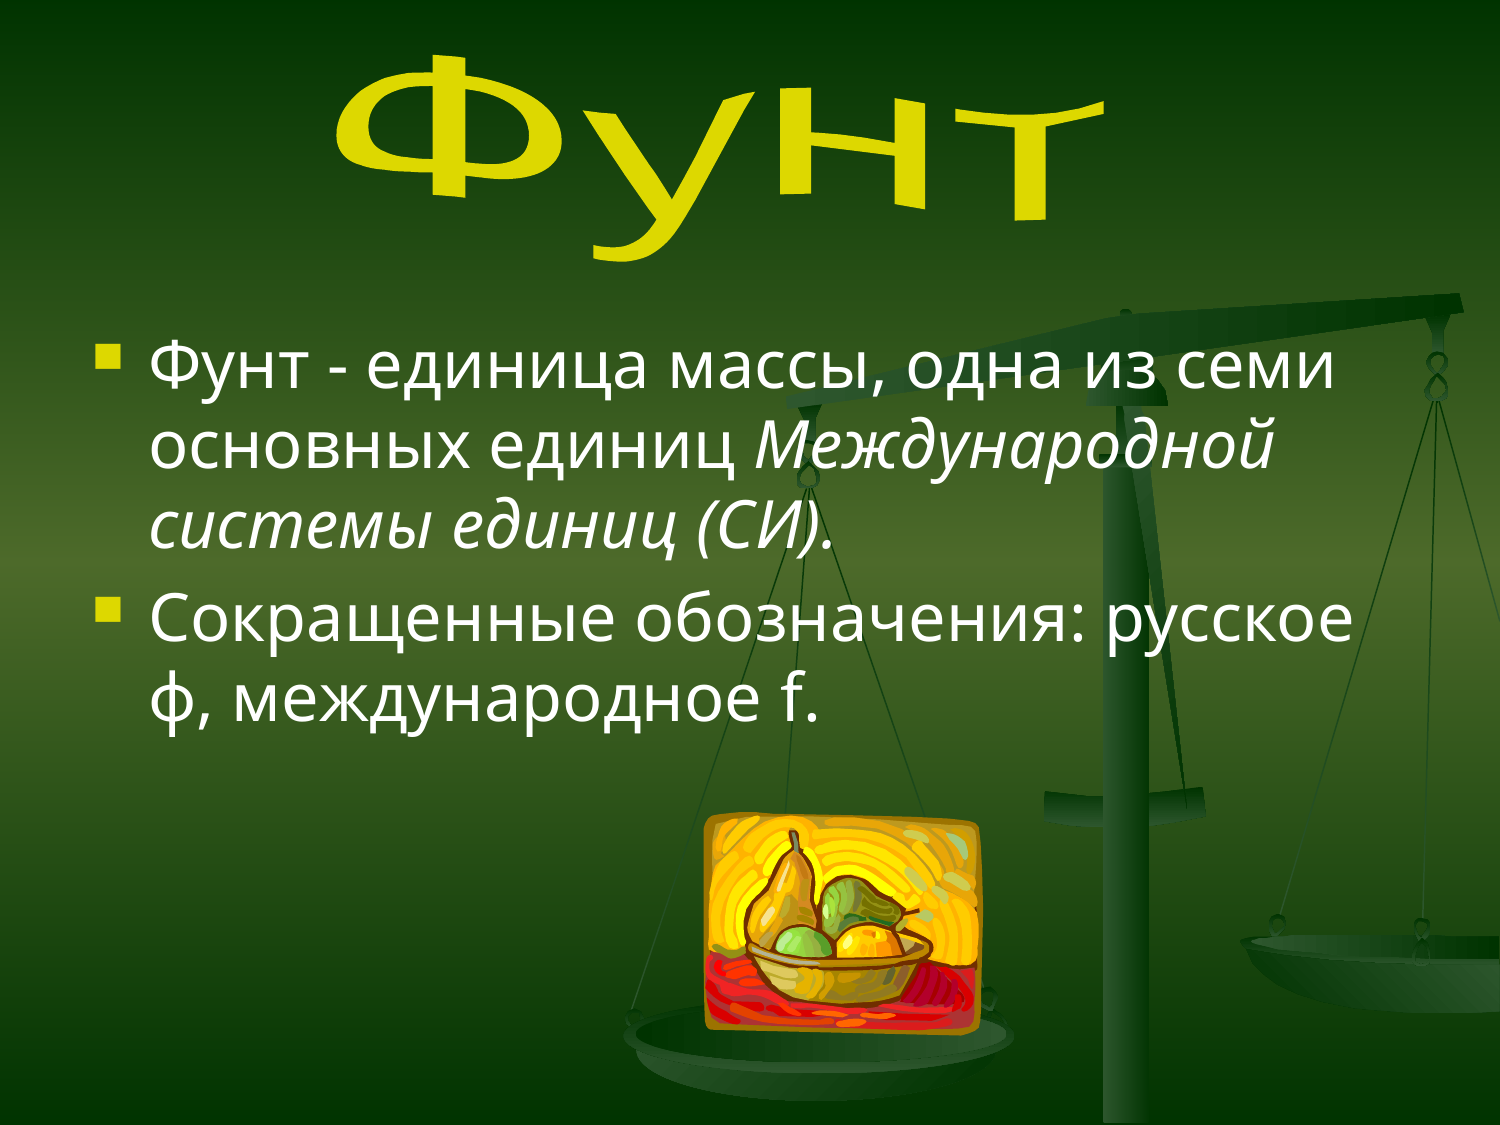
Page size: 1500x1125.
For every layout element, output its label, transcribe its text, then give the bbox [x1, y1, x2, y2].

picture [702, 808, 987, 1039]
list Фунт - единица массы, одна из семи основных единиц Международной системы единиц (СИ). Сокращенные обозначения: русское ф, международное f. [76, 314, 1428, 1053]
